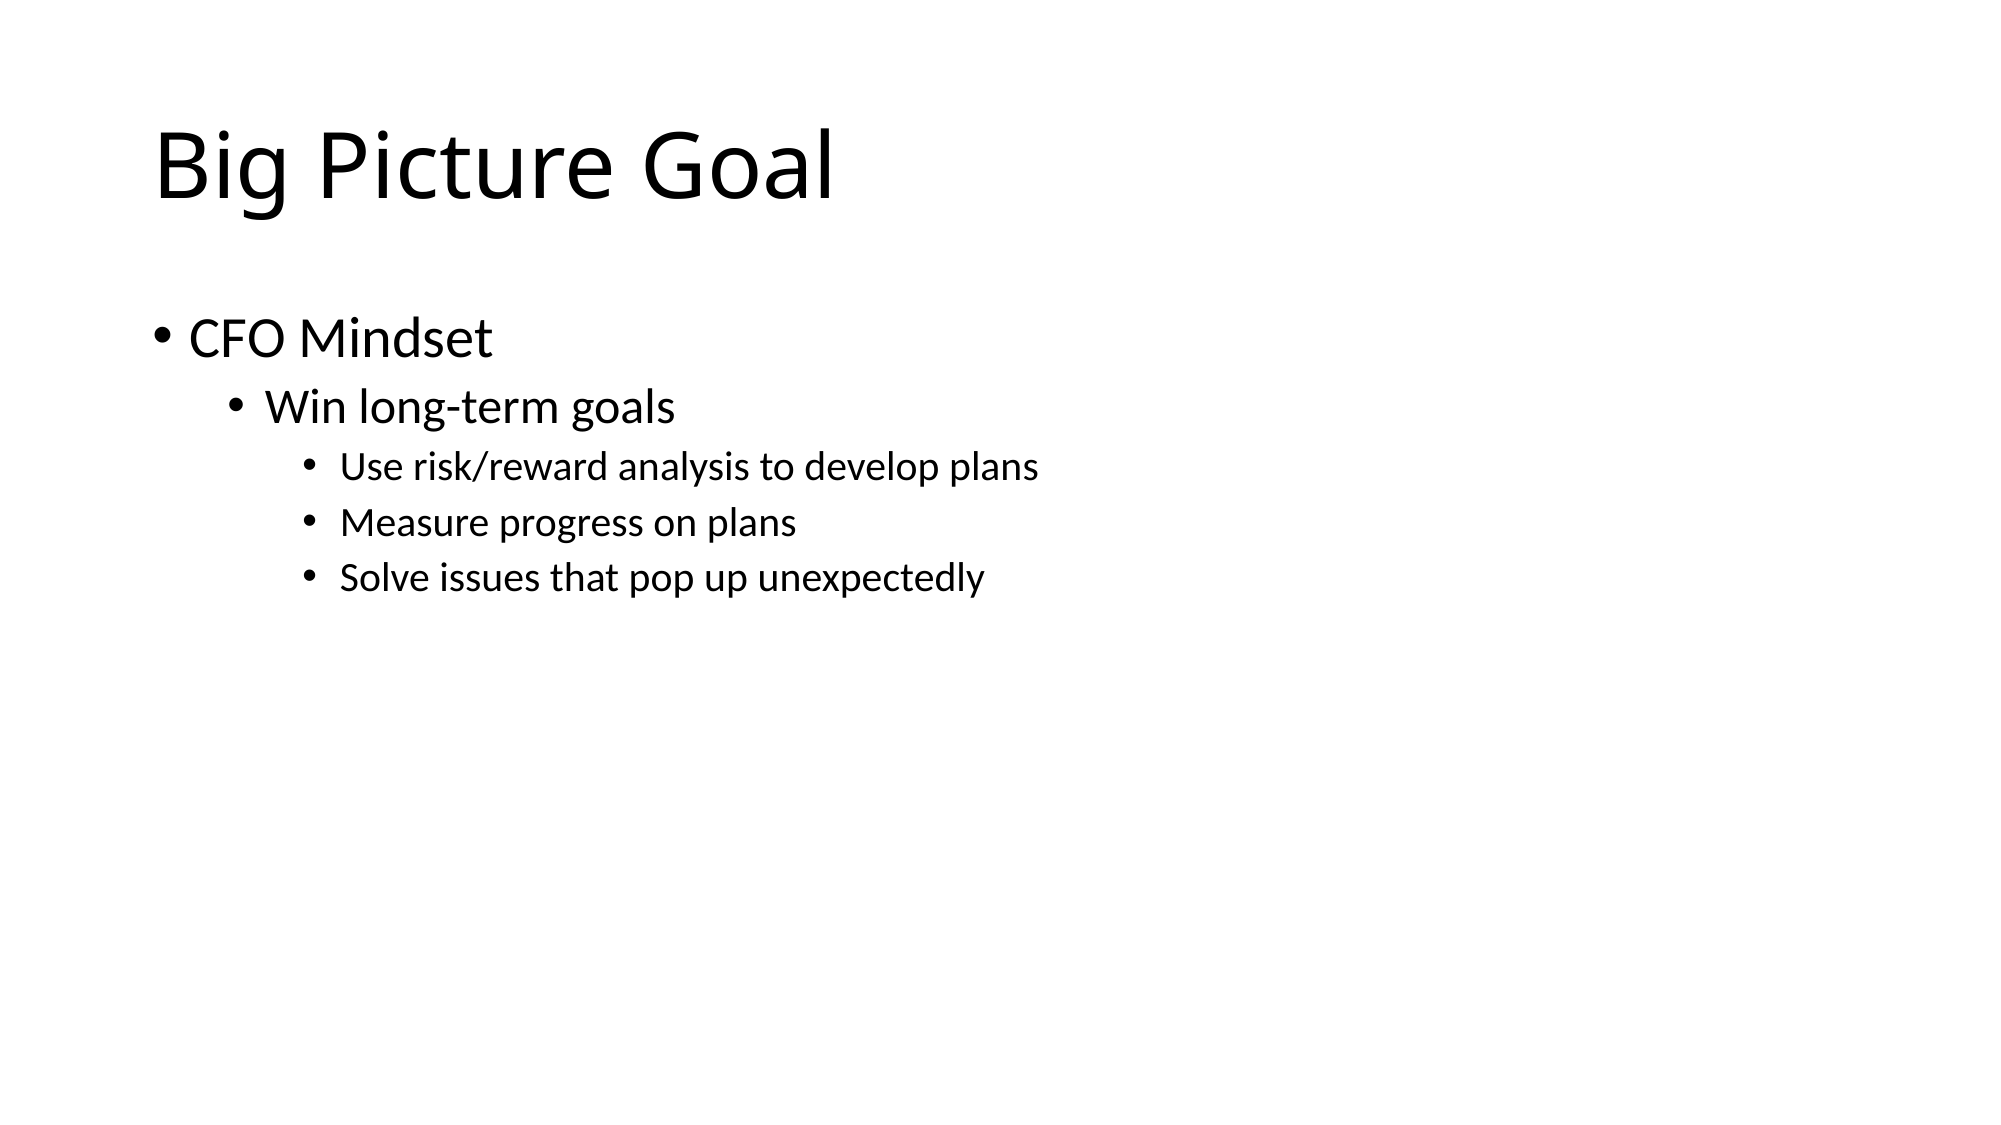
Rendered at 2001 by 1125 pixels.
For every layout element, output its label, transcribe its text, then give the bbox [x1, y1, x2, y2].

list CFO Mindset Win long-term goals Use risk/reward analysis to develop plans Measure progress on plans Solve issues that pop up unexpectedly [137, 299, 1863, 1014]
title Big Picture Goal [137, 59, 1863, 278]
